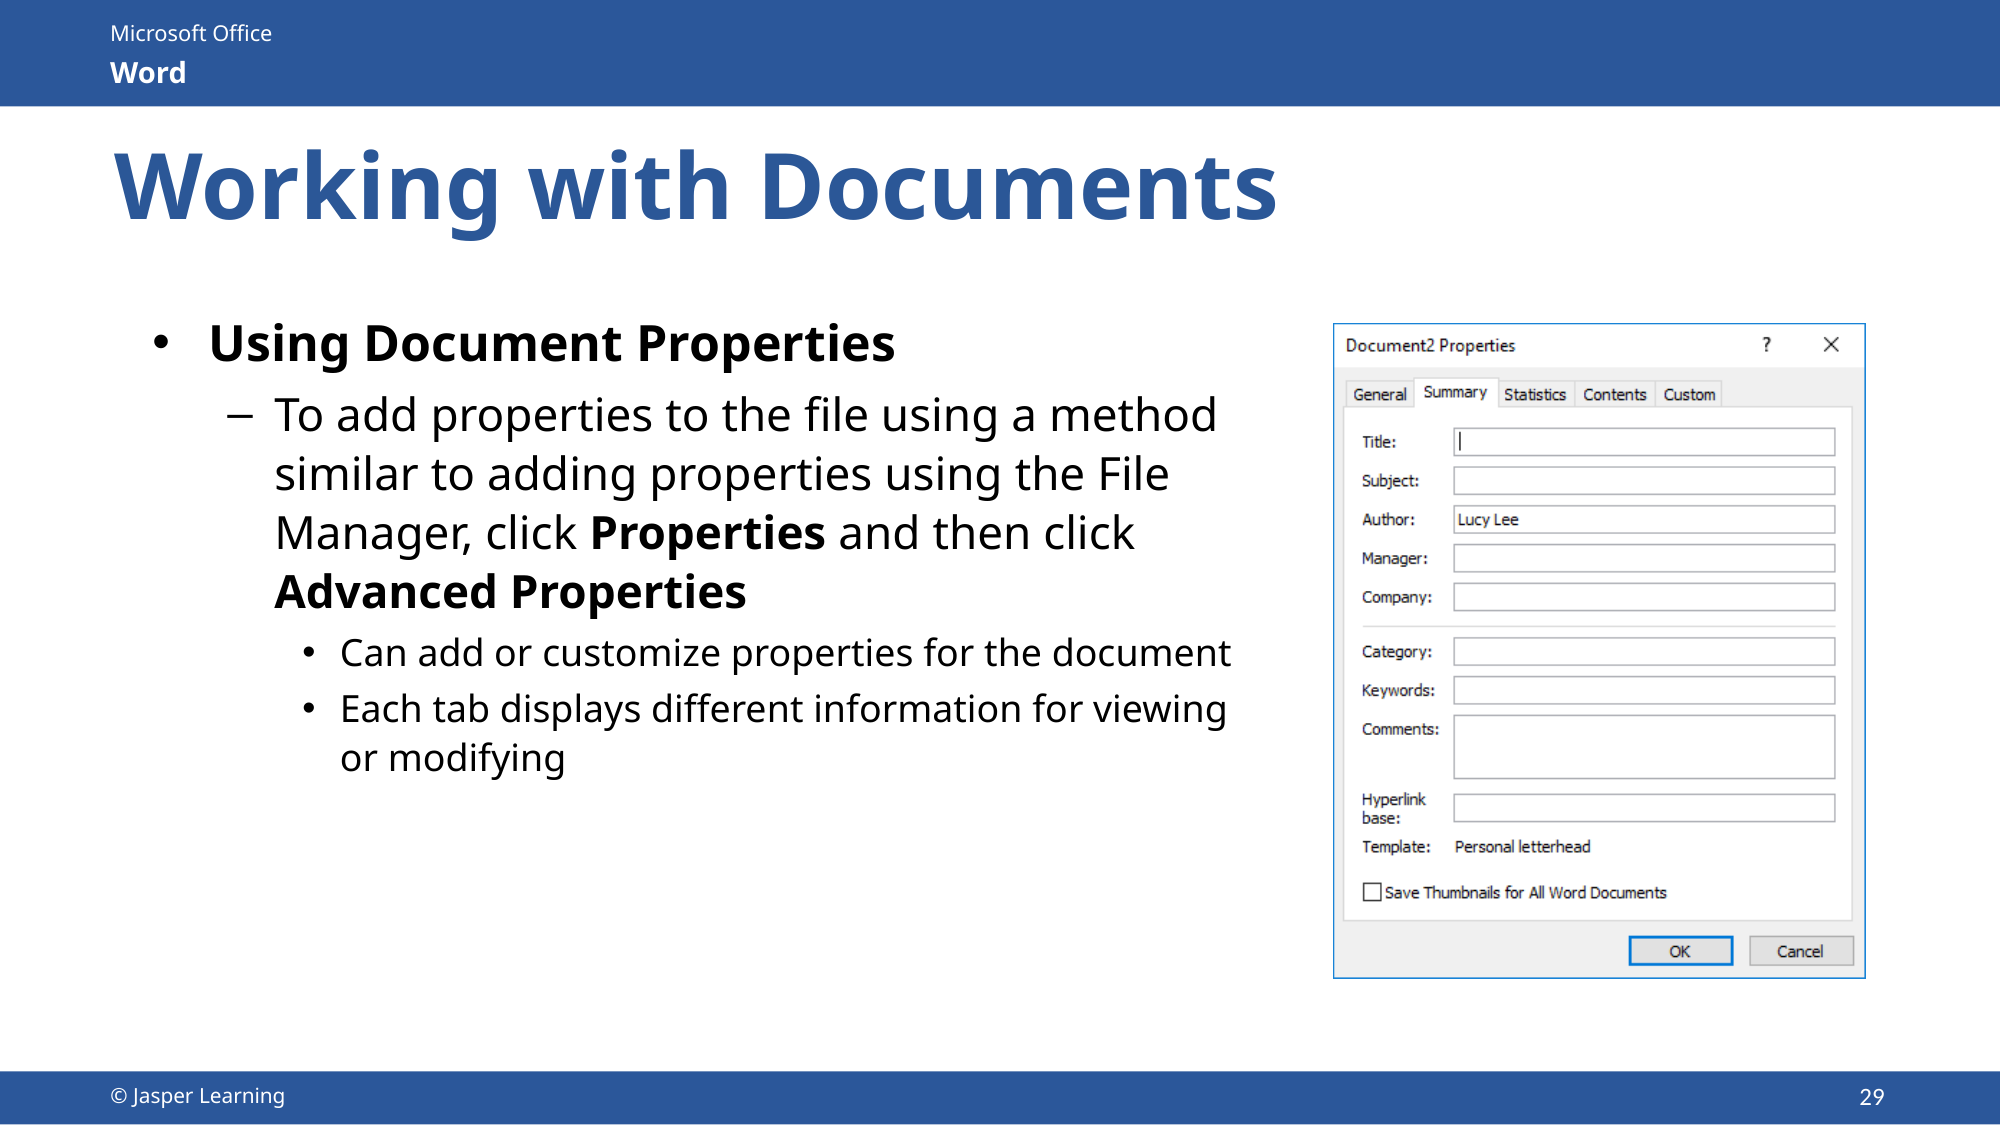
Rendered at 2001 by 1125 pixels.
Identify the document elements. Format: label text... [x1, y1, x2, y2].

footer © Jasper Learning [95, 1065, 729, 1125]
title Working with Documents [99, 118, 1866, 248]
list Using Document Properties To add properties to the file using a method similar to adding properties using the File Manager, click Properties and then click Advanced Properties Can add or customize properties for the document Each tab displays different information for viewing or modifying [137, 299, 1273, 1014]
slide_number 29 [1433, 1065, 1900, 1125]
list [1333, 323, 1866, 979]
